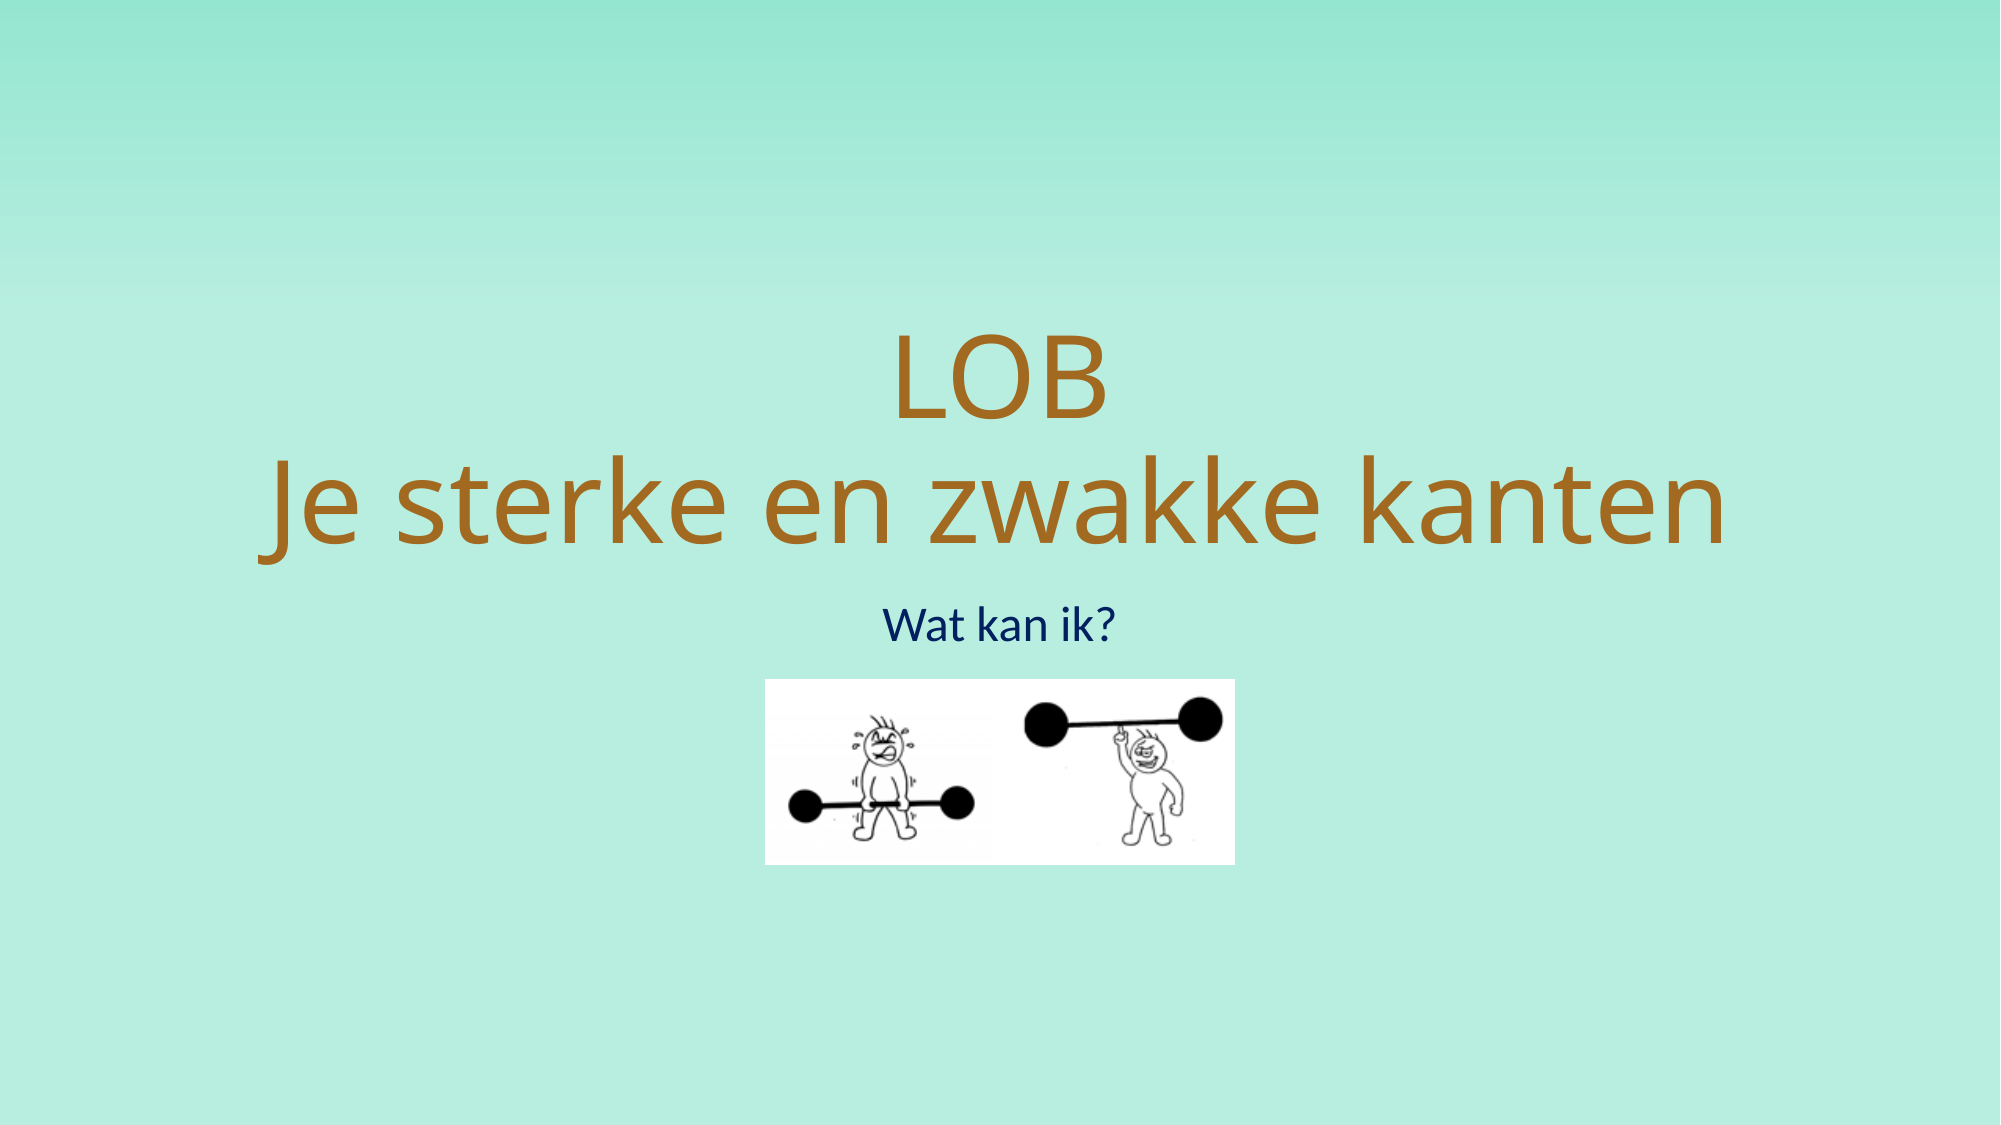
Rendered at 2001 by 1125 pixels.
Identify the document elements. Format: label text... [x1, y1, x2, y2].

picture [765, 679, 1235, 865]
title LOB Je sterke en zwakke kanten [249, 184, 1750, 576]
subtitle Wat kan ik? [249, 590, 1750, 863]
